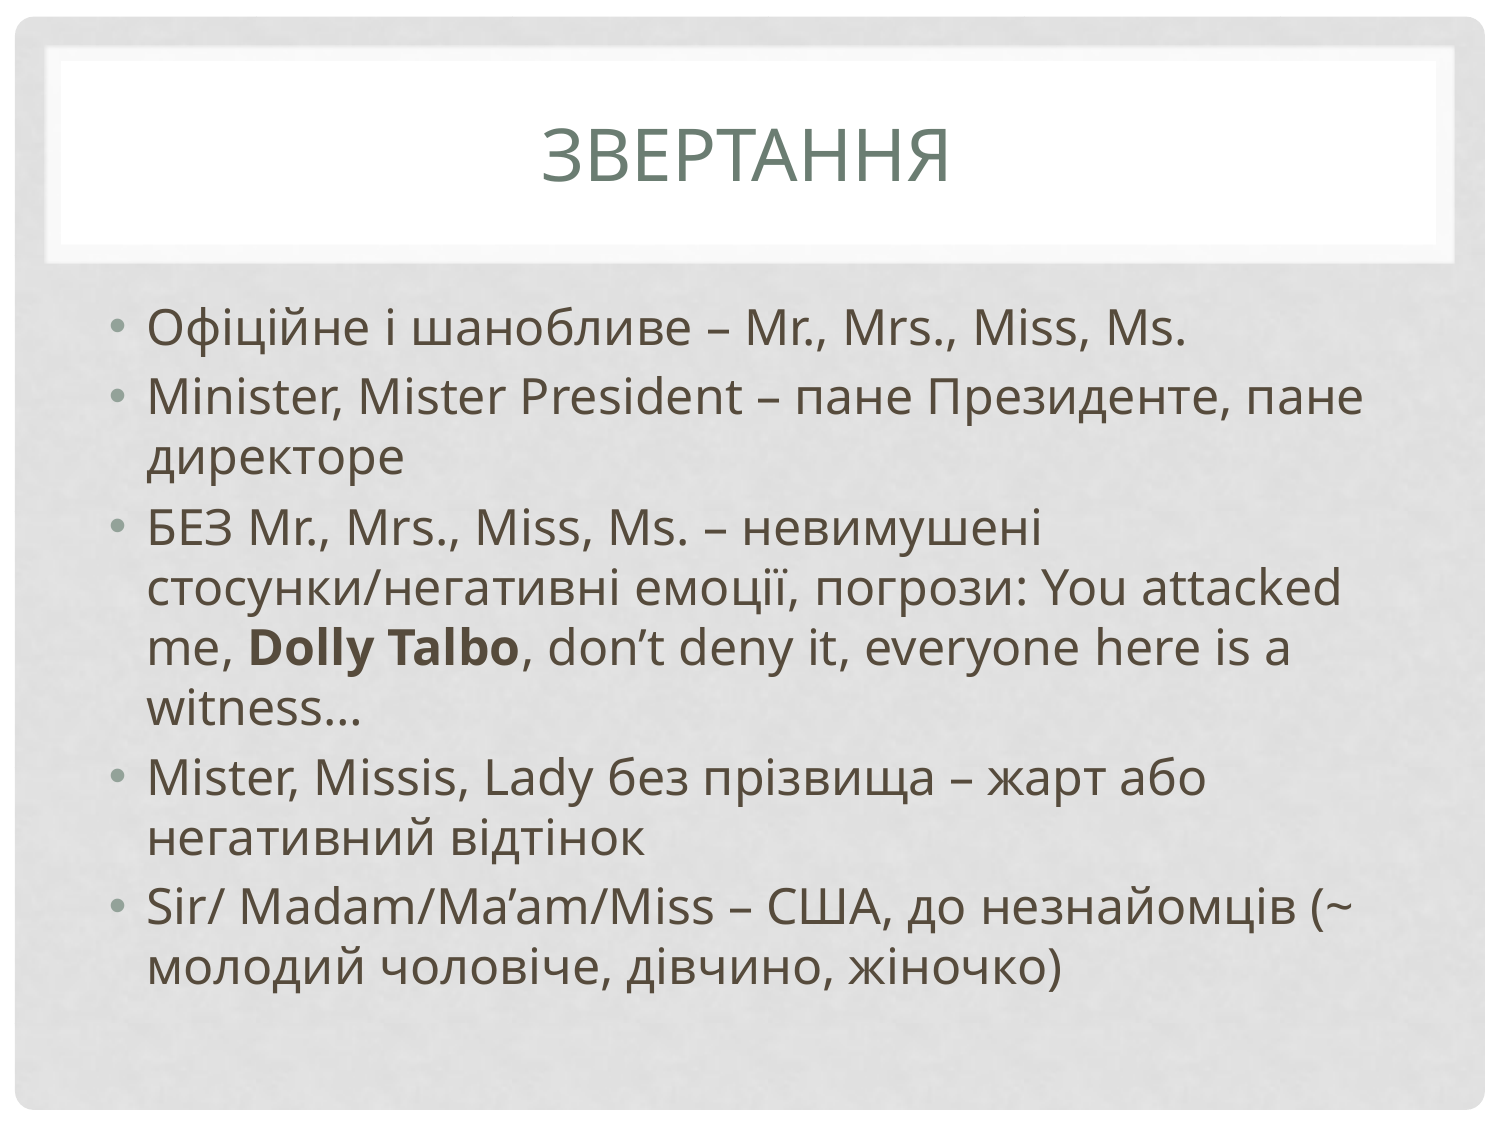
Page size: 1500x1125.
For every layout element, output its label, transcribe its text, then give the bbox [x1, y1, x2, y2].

list Офіційне і шанобливе – Mr., Mrs., Miss, Ms. Minister, Mister President – пане Президенте, пане директоре БЕЗ Mr., Mrs., Miss, Ms. – невимушені стосунки/негативні емоції, погрози: You attacked me, Dolly Talbo, don’t deny it, everyone here is a witness… Mister, Missis, Lady без прізвища – жарт або негативний відтінок Sir/ Madam/Ma’am/Miss – США, до незнайомців (~ молодий чоловіче, дівчино, жіночко) [75, 287, 1425, 1005]
title звертання [69, 66, 1425, 238]
